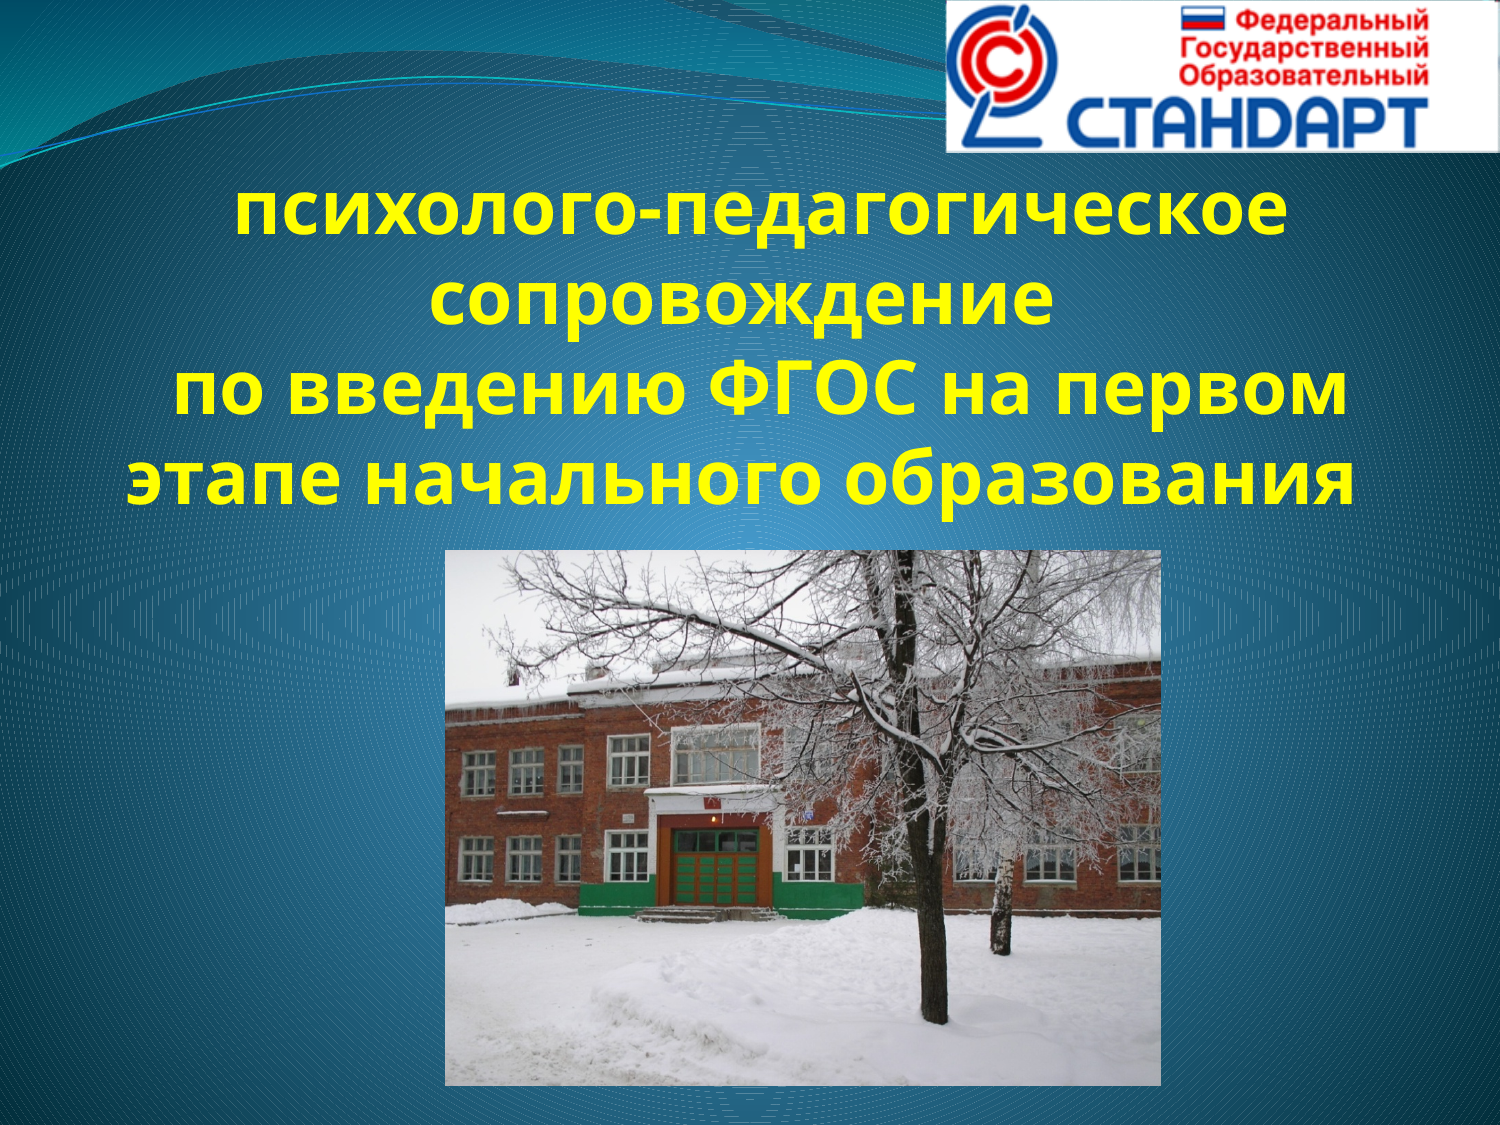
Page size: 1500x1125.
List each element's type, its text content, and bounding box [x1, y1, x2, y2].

picture [945, 0, 1500, 153]
title [87, 224, 93, 525]
picture [445, 550, 1161, 1086]
text_box психолого-педагогическое сопровождение по введению ФГОС на первом этапе начального образования [93, 152, 1430, 528]
title Коммуникативные УУД [939, 152, 1430, 164]
